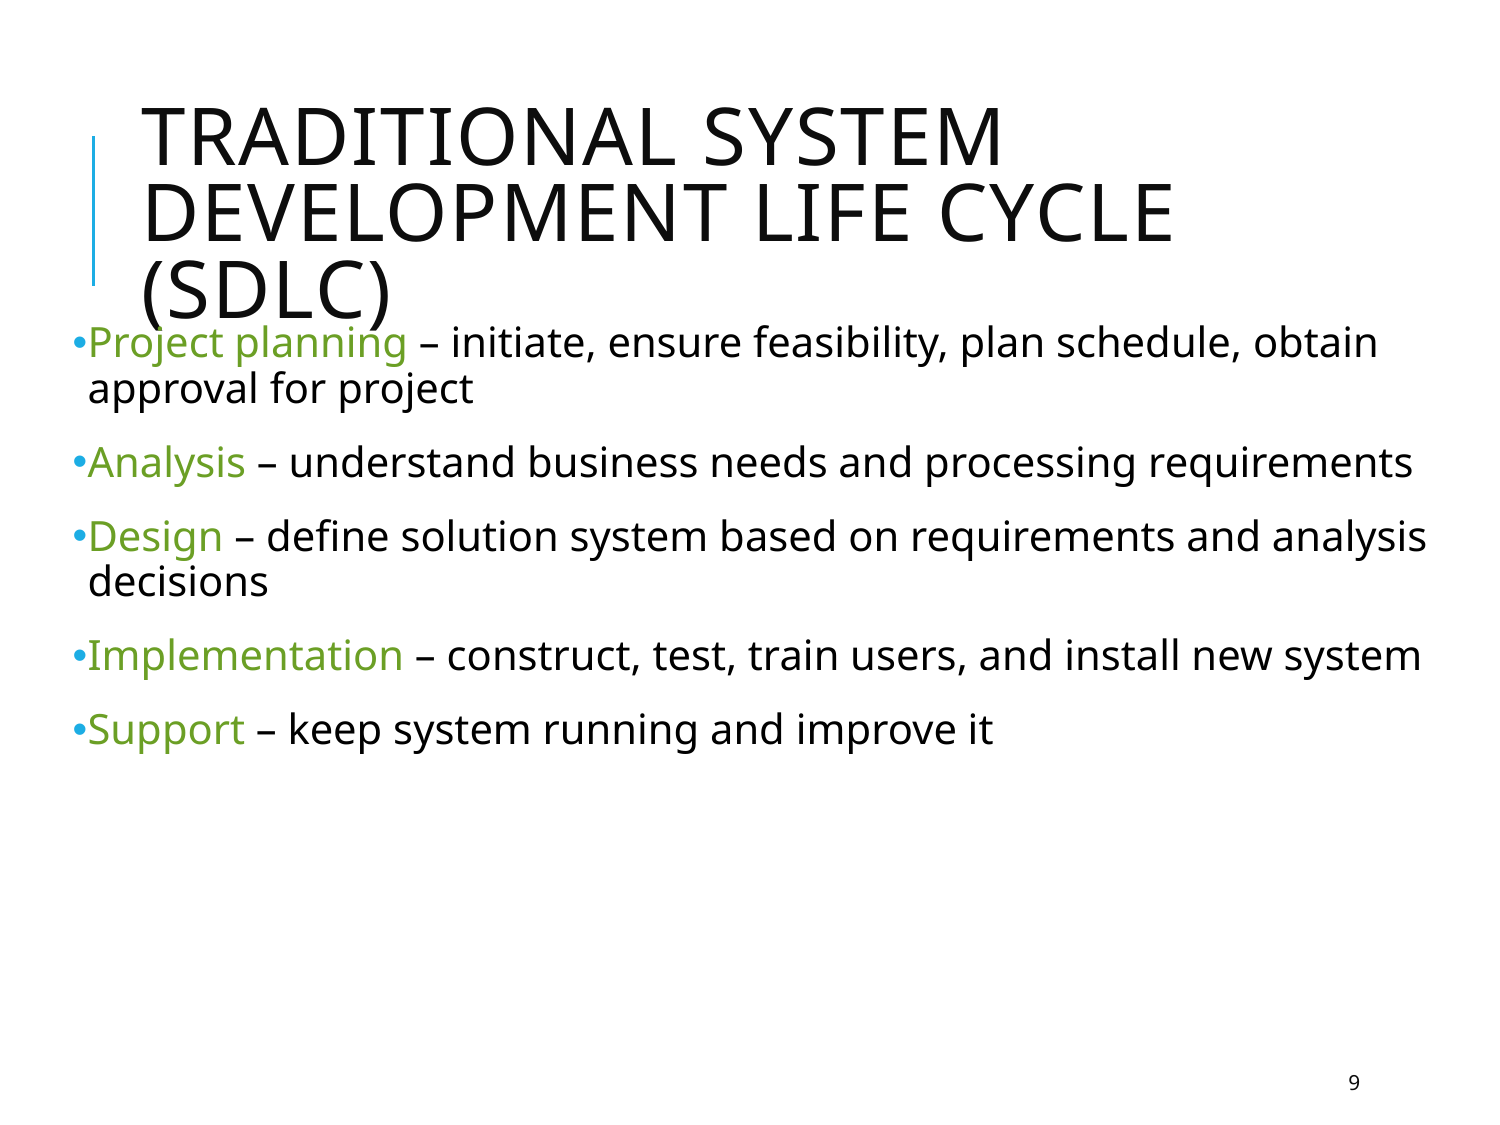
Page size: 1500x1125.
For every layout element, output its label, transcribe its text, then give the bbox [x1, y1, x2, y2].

slide_number 9 [1333, 1061, 1454, 1107]
list Project planning – initiate, ensure feasibility, plan schedule, obtain approval for project Analysis – understand business needs and processing requirements Design – define solution system based on requirements and analysis decisions Implementation – construct, test, train users, and install new system Support – keep system running and improve it [64, 314, 1500, 917]
title Traditional System Development life Cycle (SDLC) [126, 96, 1322, 314]
